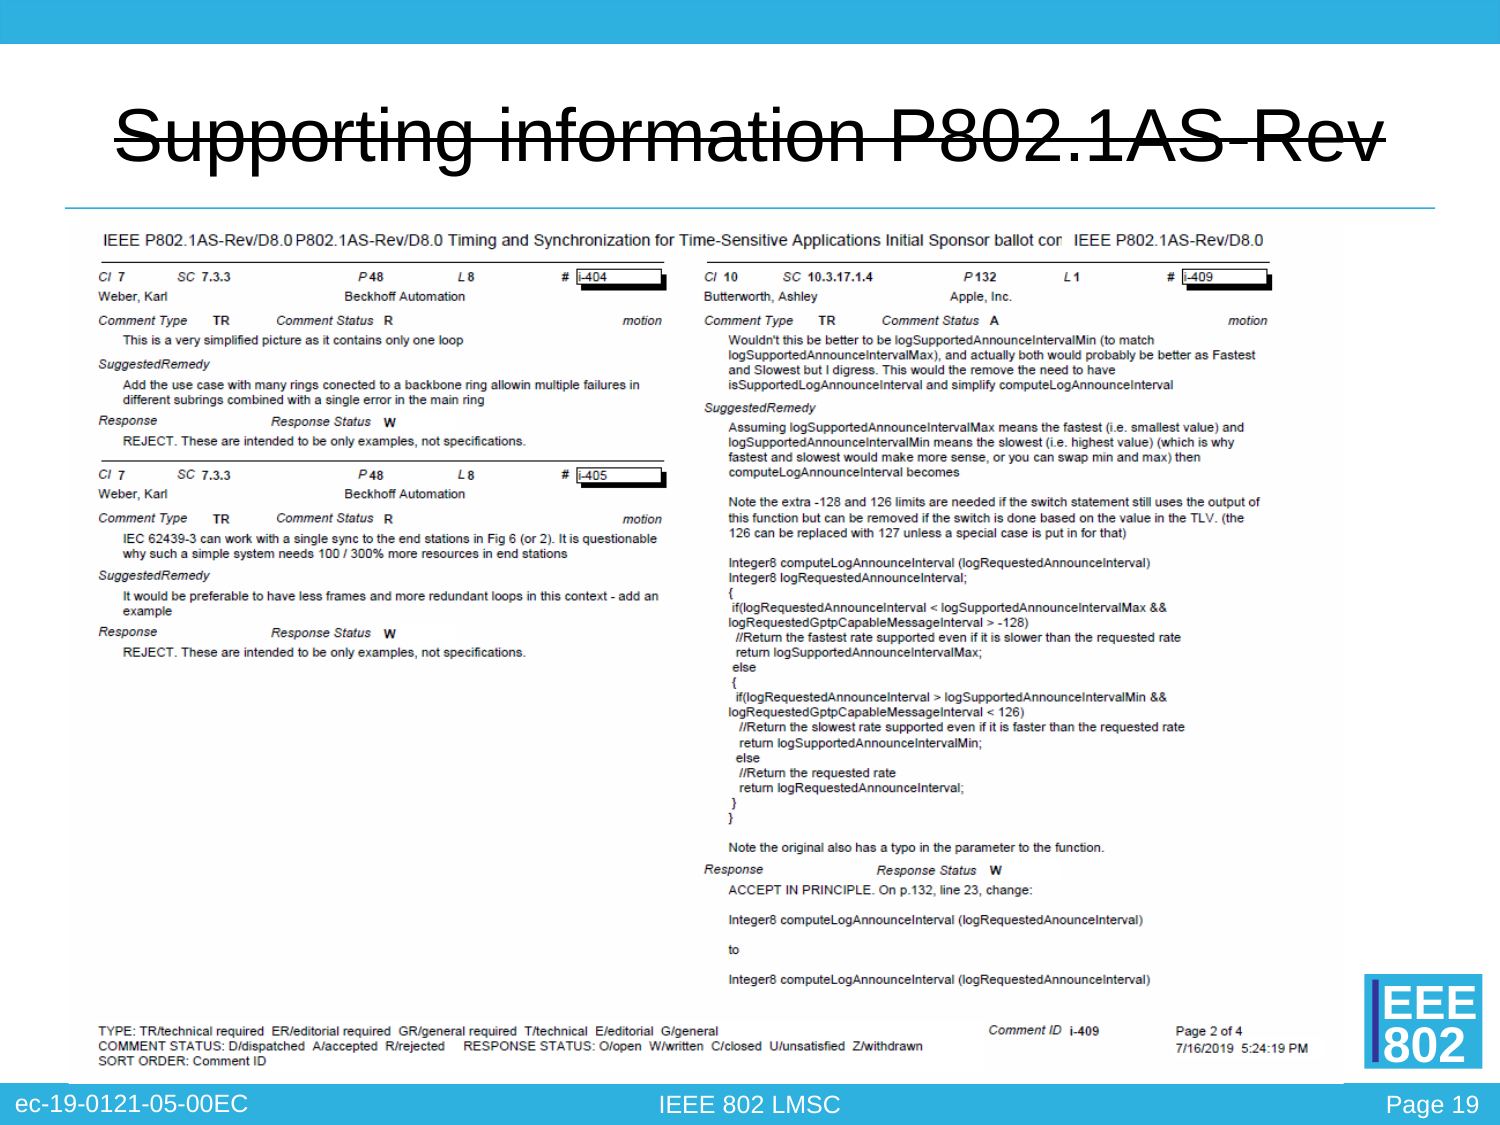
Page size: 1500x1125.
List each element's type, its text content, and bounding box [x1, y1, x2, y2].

picture [68, 224, 1344, 1084]
title Supporting information P802.1AS-Rev [75, 66, 1425, 197]
